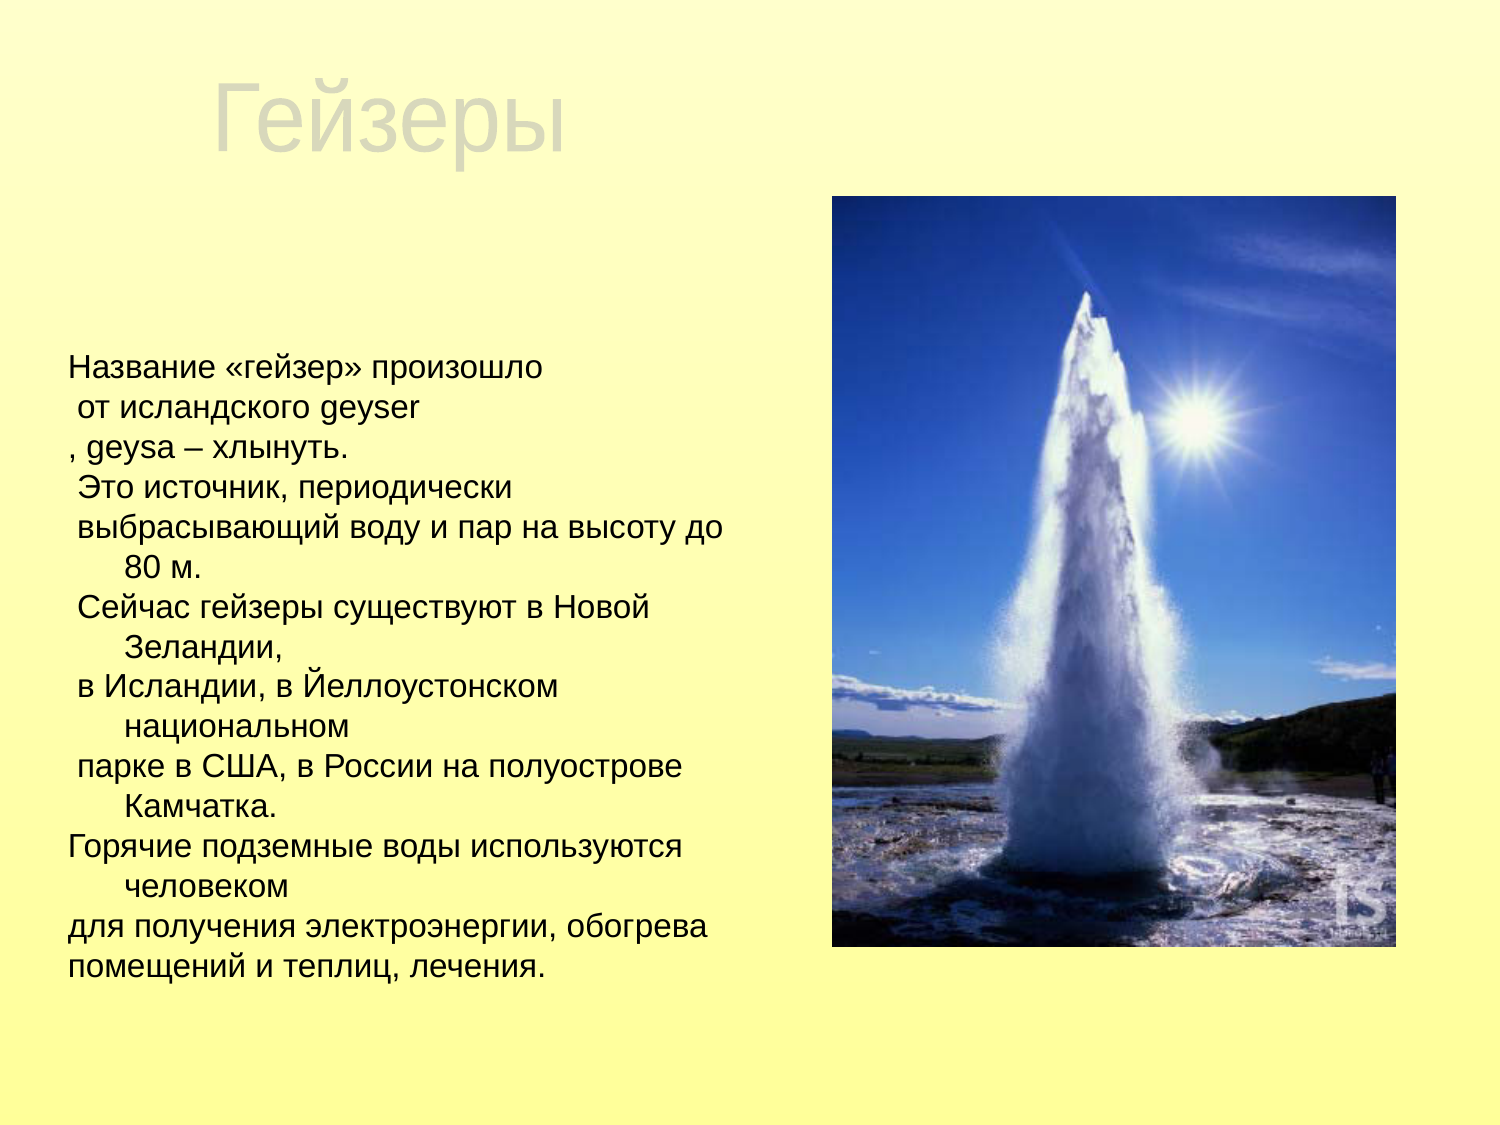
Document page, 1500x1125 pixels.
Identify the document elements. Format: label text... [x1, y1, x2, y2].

text_box Название «гейзер» произошло от исландского geyser , geysa – хлынуть. Это источник, периодически выбрасывающий воду и пар на высоту до 80 м. Сейчас гейзеры существуют в Новой Зеландии, в Исландии, в Йеллоустонском национальном парке в США, в России на полуострове Камчатка. Горячие подземные воды используются человеком для получения электроэнергии, обогрева помещений и теплиц, лечения. [53, 337, 750, 1032]
picture [832, 196, 1396, 947]
